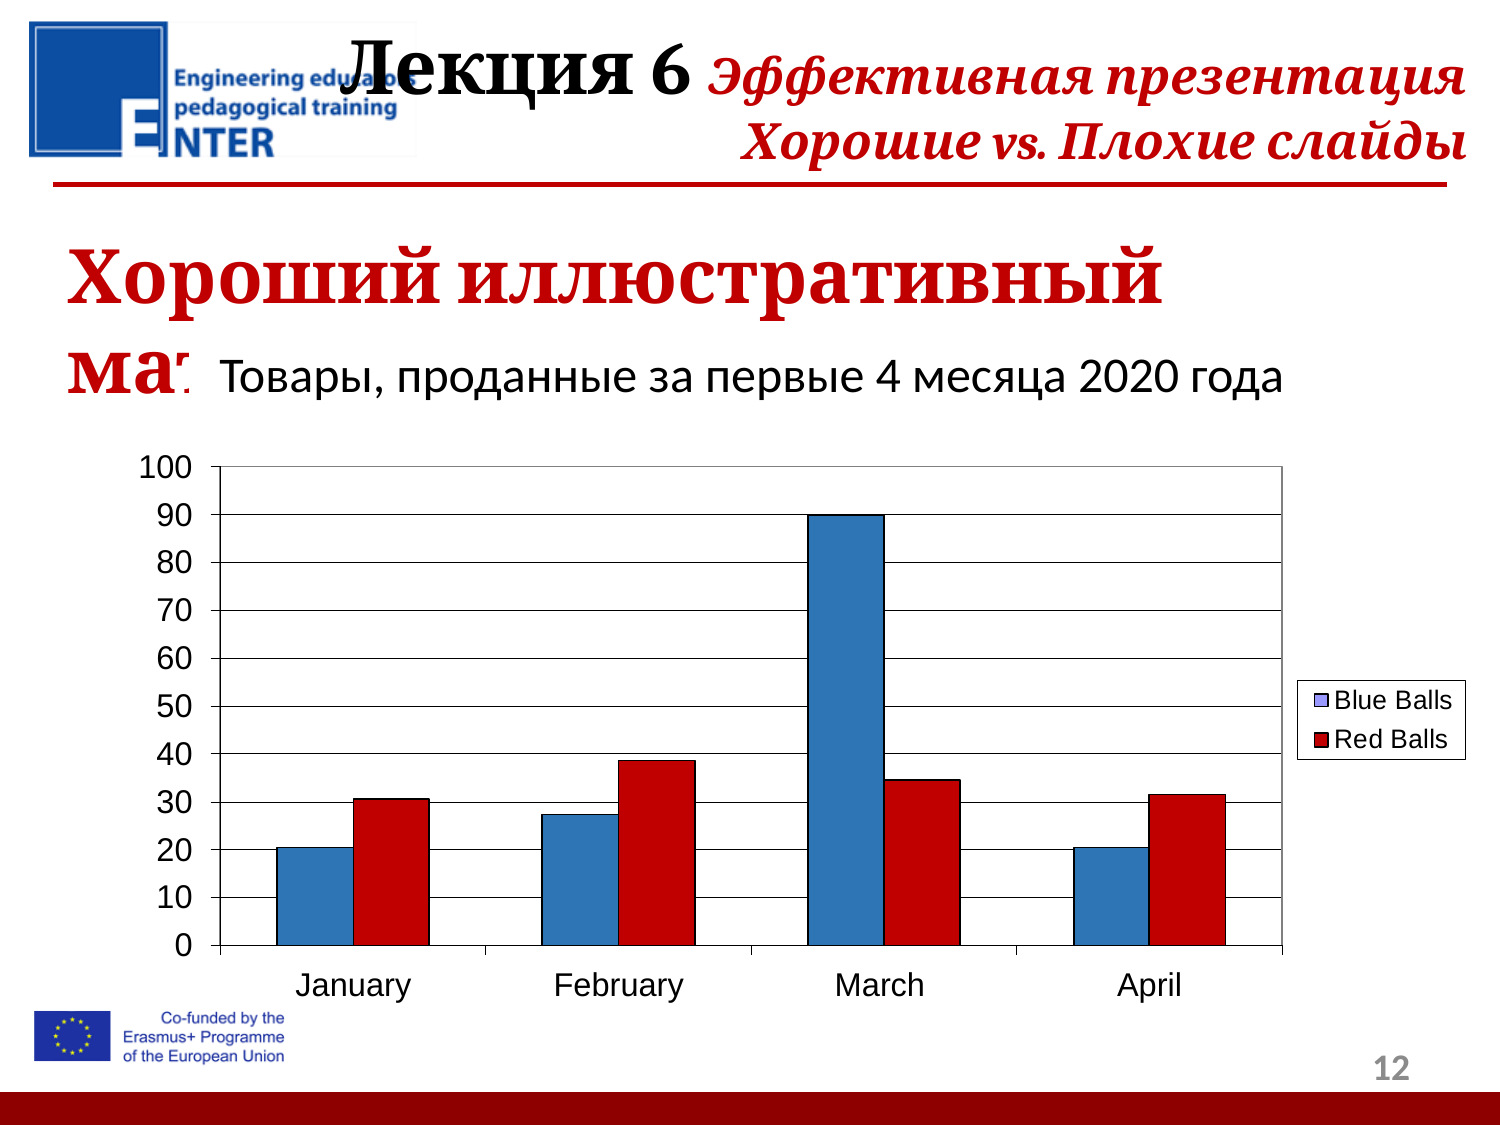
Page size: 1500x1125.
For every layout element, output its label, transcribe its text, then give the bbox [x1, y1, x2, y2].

text_box [0, 1092, 1500, 1125]
picture [29, 17, 418, 162]
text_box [111, 304, 1479, 1044]
slide_number 12 [1074, 1052, 1425, 1095]
text_box Лекция 6 Эффективная презентация Хорошие vs. Плохие слайды [230, 12, 1483, 178]
picture [29, 986, 285, 1084]
text_box Хороший иллюстративный материал: [52, 220, 1500, 476]
